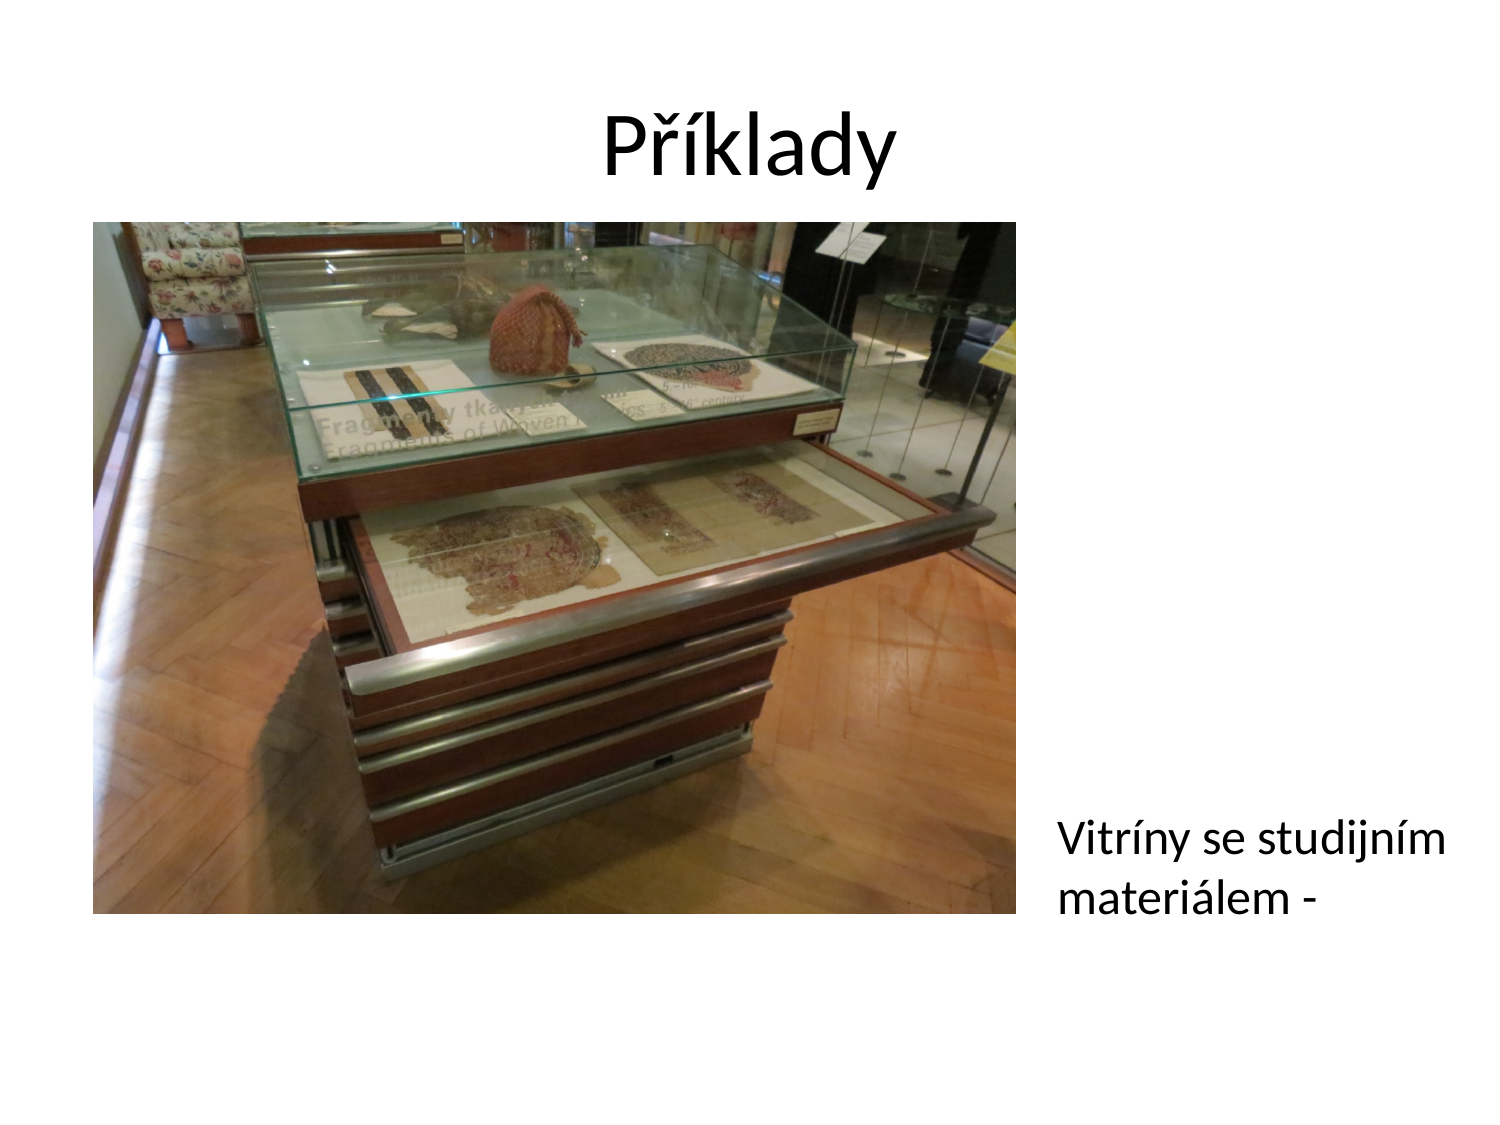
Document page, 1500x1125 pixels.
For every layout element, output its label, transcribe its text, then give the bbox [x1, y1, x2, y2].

picture [93, 222, 1016, 915]
text_box Vitríny se studijním materiálem - [1042, 796, 1465, 932]
title Příklady [75, 45, 1425, 233]
